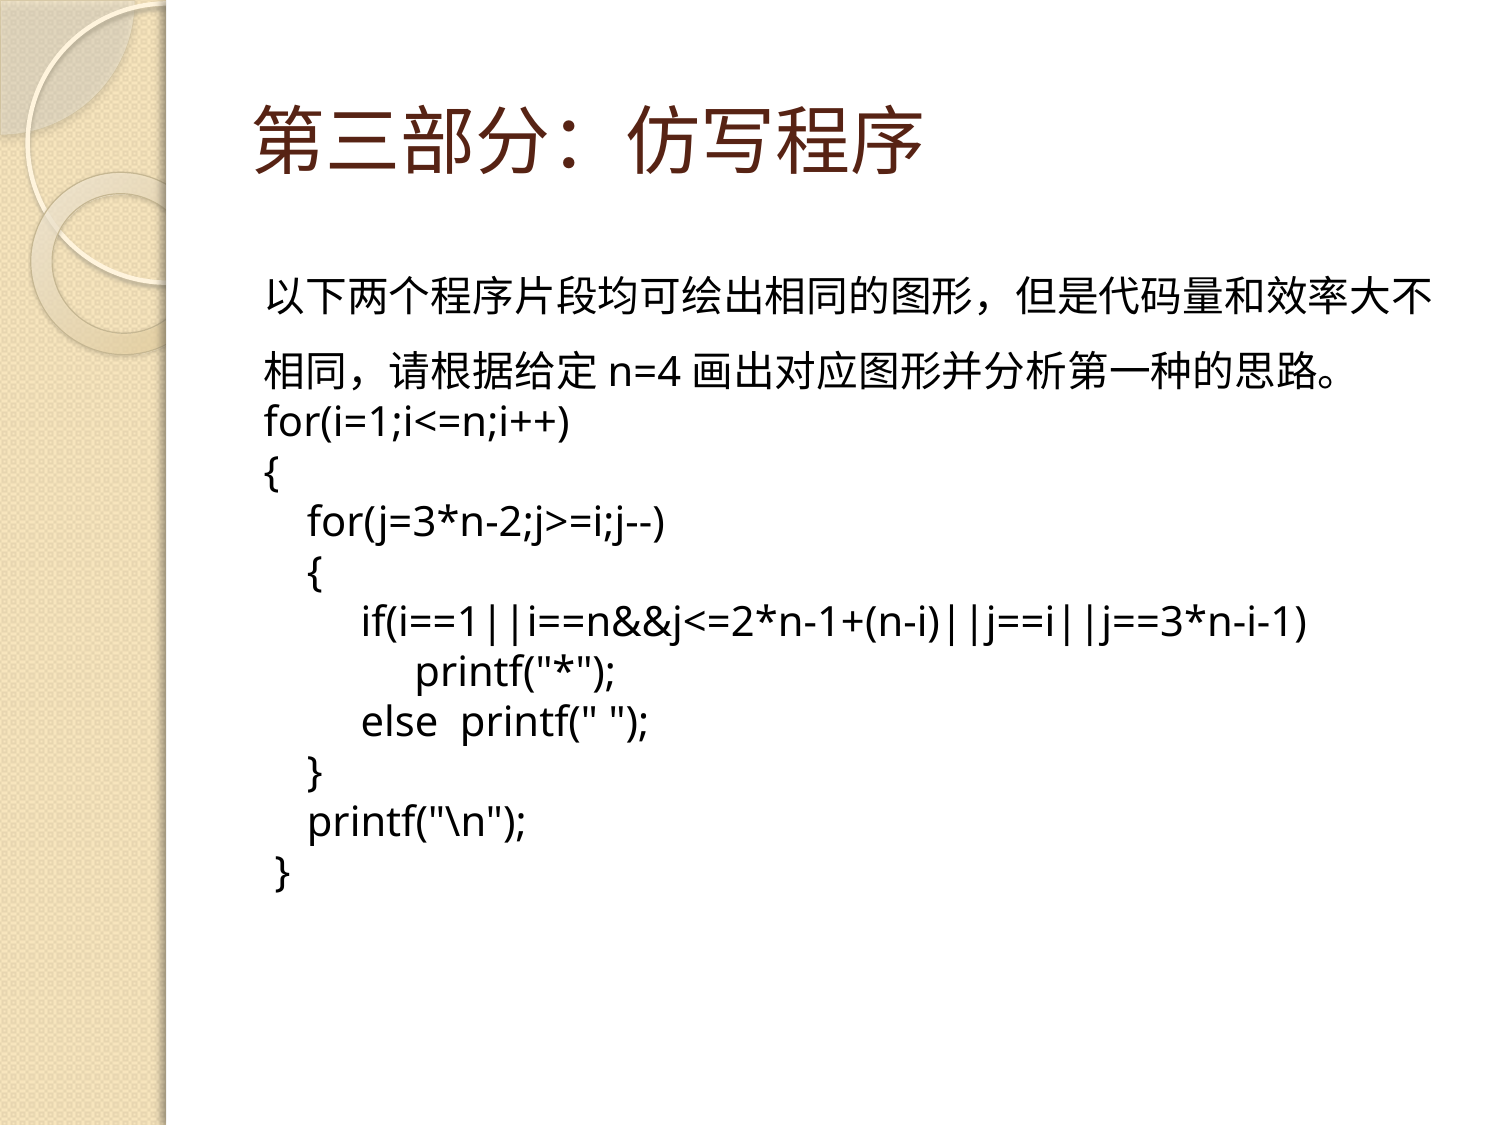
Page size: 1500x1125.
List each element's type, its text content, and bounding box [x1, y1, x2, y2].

list 以下两个程序片段均可绘出相同的图形，但是代码量和效率大不相同，请根据给定n=4画出对应图形并分析第一种的思路。 for(i=1;i<=n;i++) { for(j=3*n-2;j>=i;j--) { if(i==1||i==n&&j<=2*n-1+(n-i)||j==i||j==3*n-i-1) printf("*"); else printf(" "); } printf("\n"); } [235, 237, 1466, 1025]
title 第三部分：仿写程序 [235, 45, 1466, 233]
